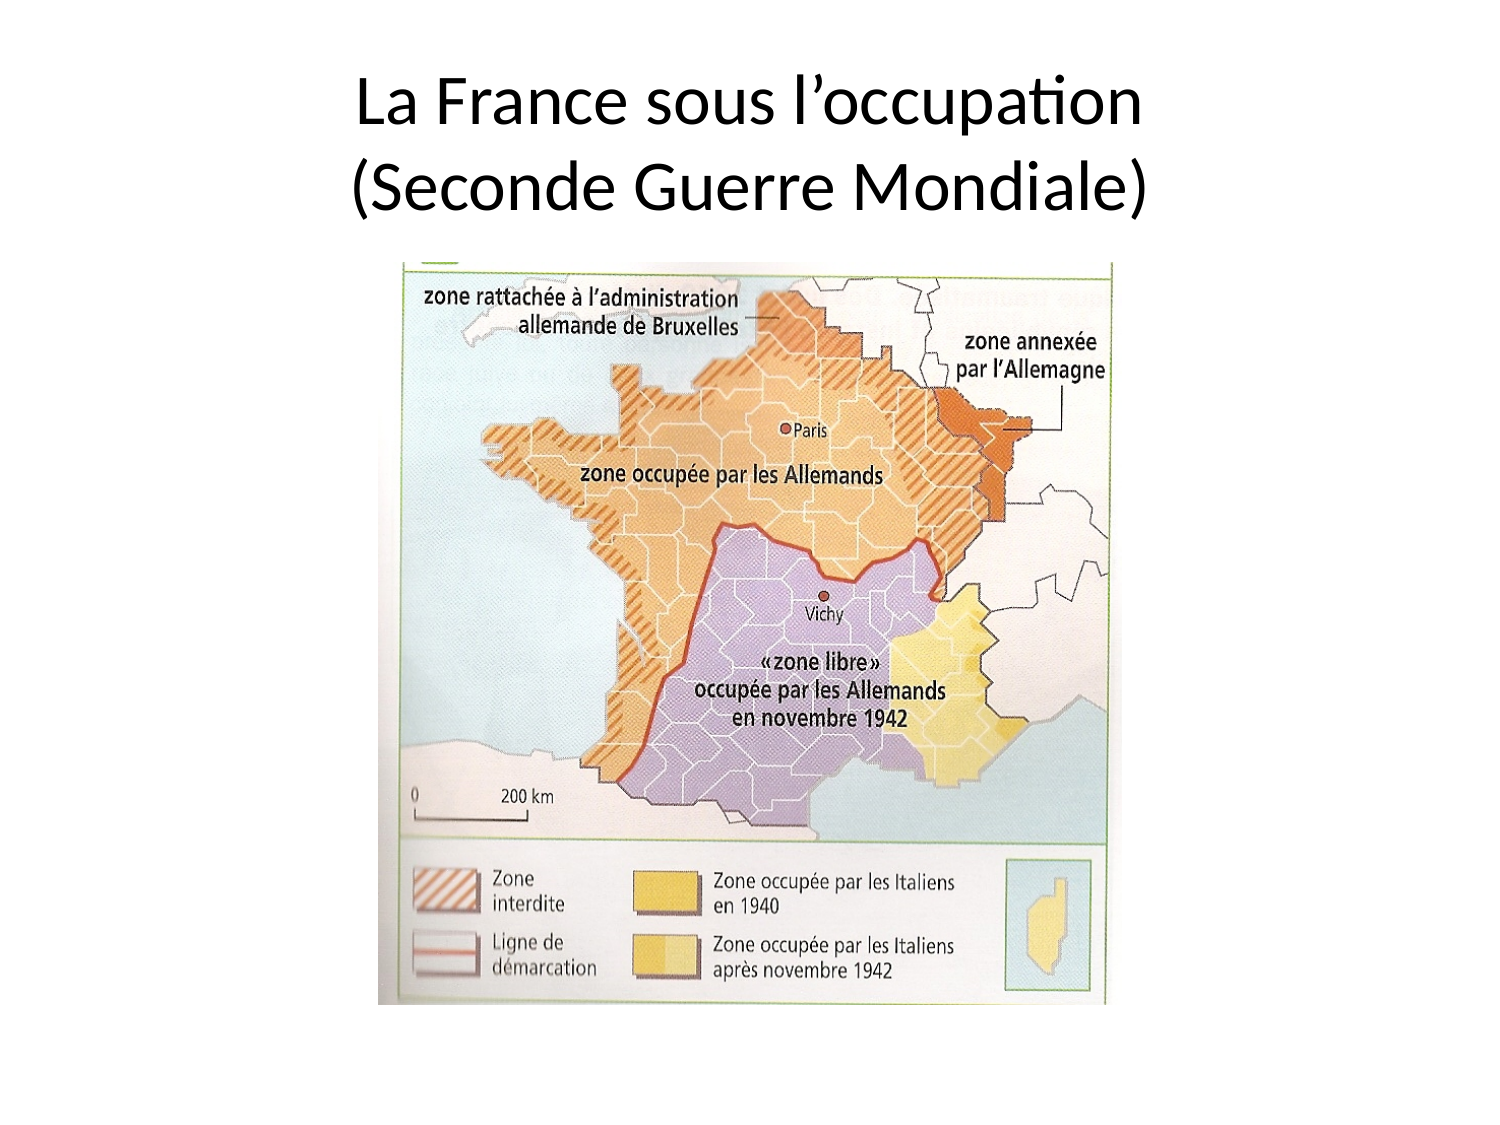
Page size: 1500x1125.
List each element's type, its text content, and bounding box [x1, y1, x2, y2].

title La France sous l’occupation (Seconde Guerre Mondiale) [75, 45, 1425, 233]
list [378, 262, 1122, 1006]
